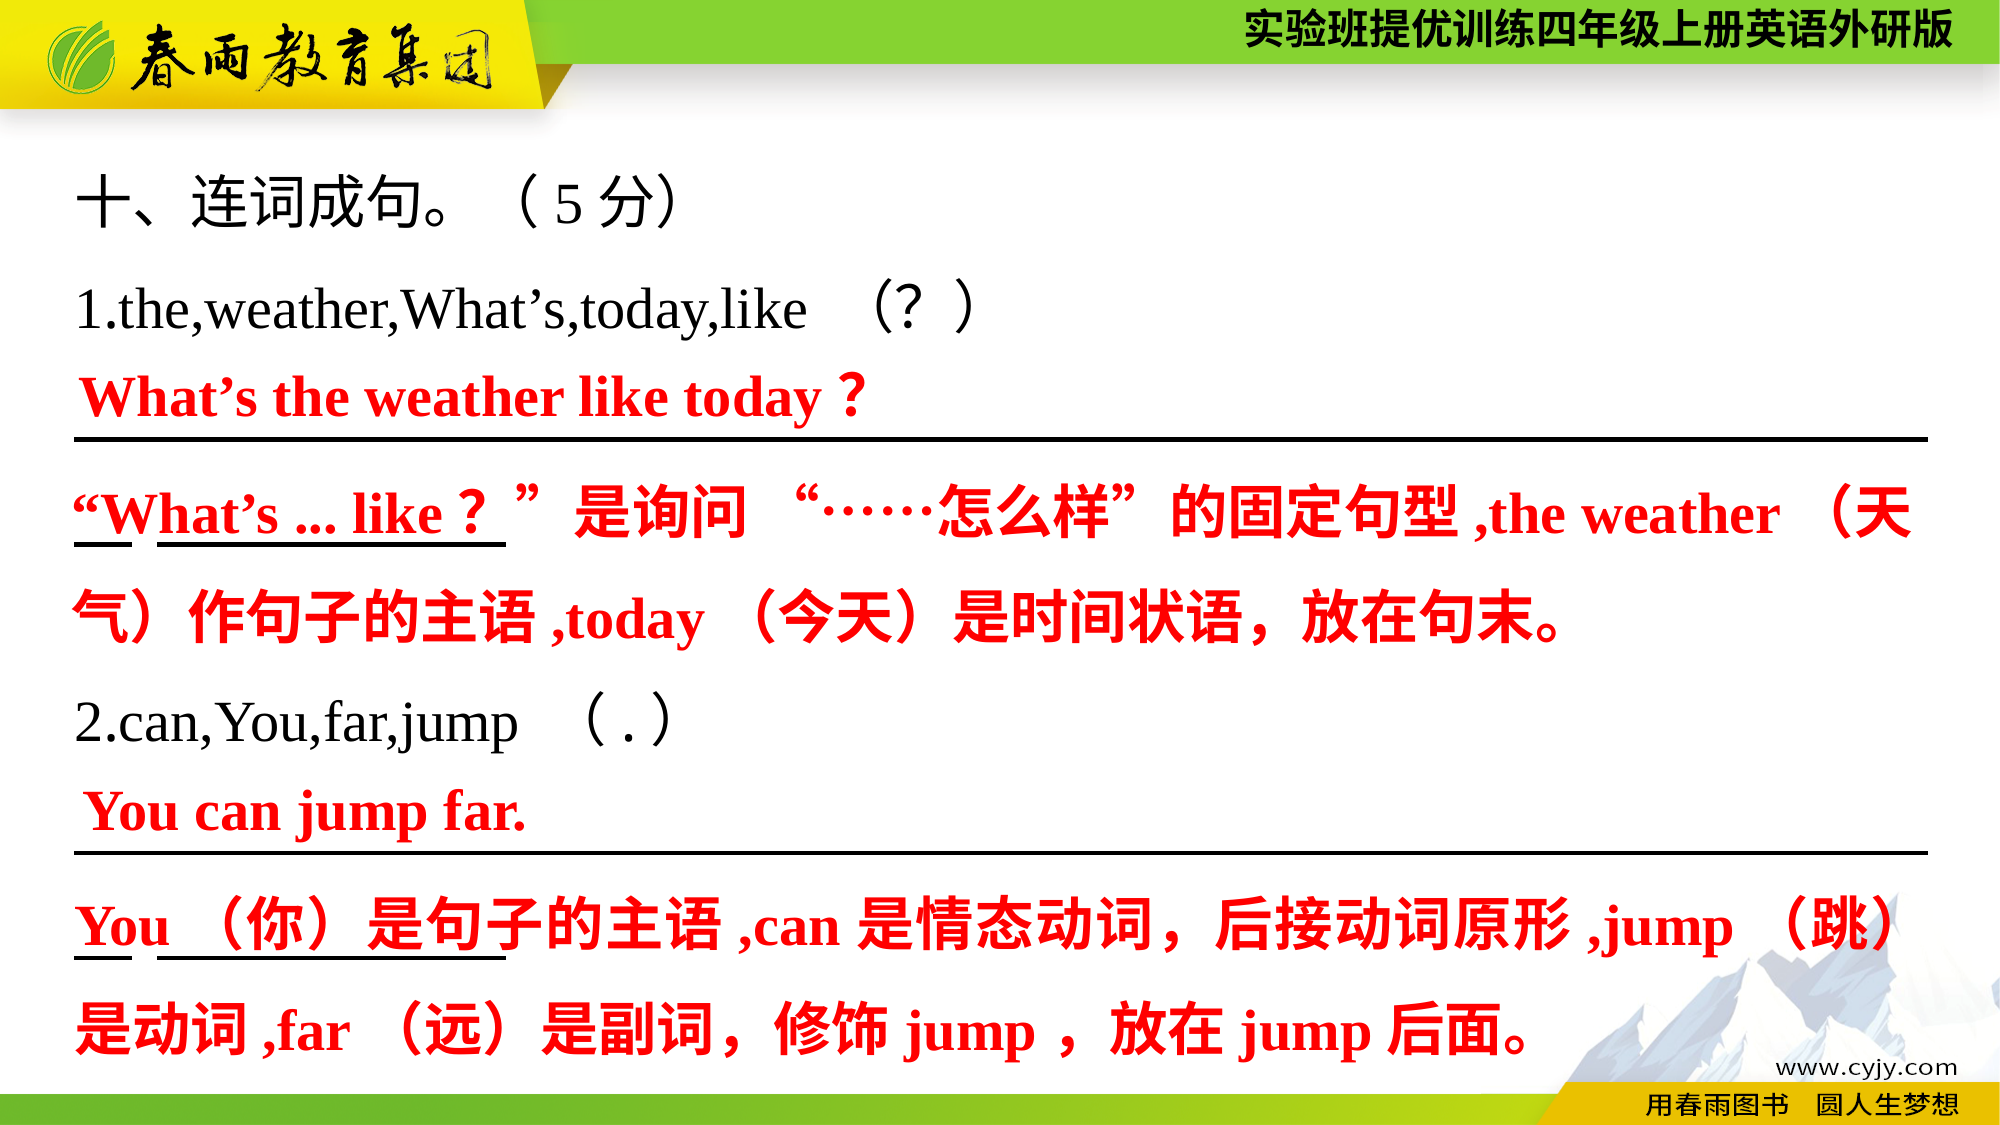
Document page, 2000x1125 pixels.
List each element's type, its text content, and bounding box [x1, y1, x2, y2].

text_box You can jump far. [68, 729, 543, 844]
list 十、连词成句。（5分） 1.the,weather,What’s,today,like （？） . [59, 122, 1944, 432]
picture [0, 0, 2000, 1125]
text_box 2.can,You,far,jump （.） . [59, 640, 1944, 844]
text_box “What’s ... like？”是询问 “……怎么样”的固定句型,the weather（天 气）作句子的主语,today（今天）是时间状语，放在句末。 [56, 432, 1941, 658]
text_box What’s the weather like today？ [63, 315, 1948, 436]
text_box You（你）是句子的主语,can是情态动词，后接动词原形,jump（跳）是动词,far（远）是副词，修饰jump，放在jump后面。 [59, 844, 1944, 1070]
